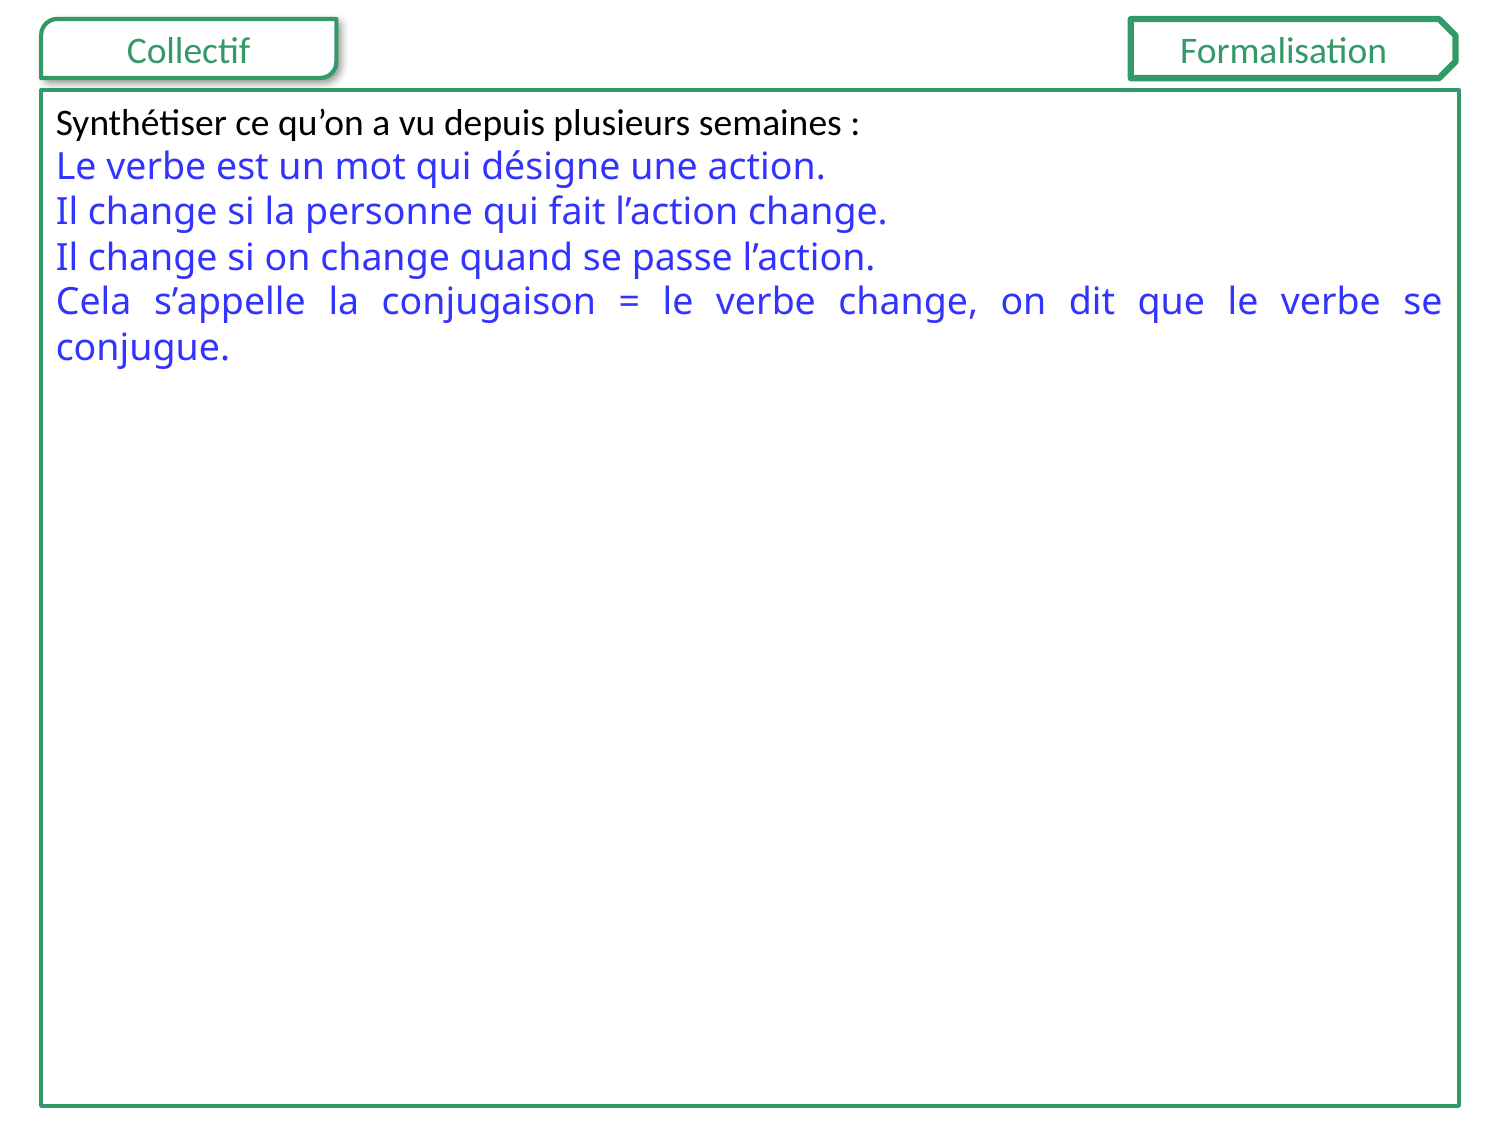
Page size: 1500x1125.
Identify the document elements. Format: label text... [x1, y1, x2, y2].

list Synthétiser ce qu’on a vu depuis plusieurs semaines : Le verbe est un mot qui désigne une action. Il change si la personne qui fait l’action change. Il change si on change quand se passe l’action. Cela s’appelle la conjugaison = le verbe change, on dit que le verbe se conjugue. [39, 88, 1461, 1108]
list Formalisation [1130, 19, 1438, 79]
